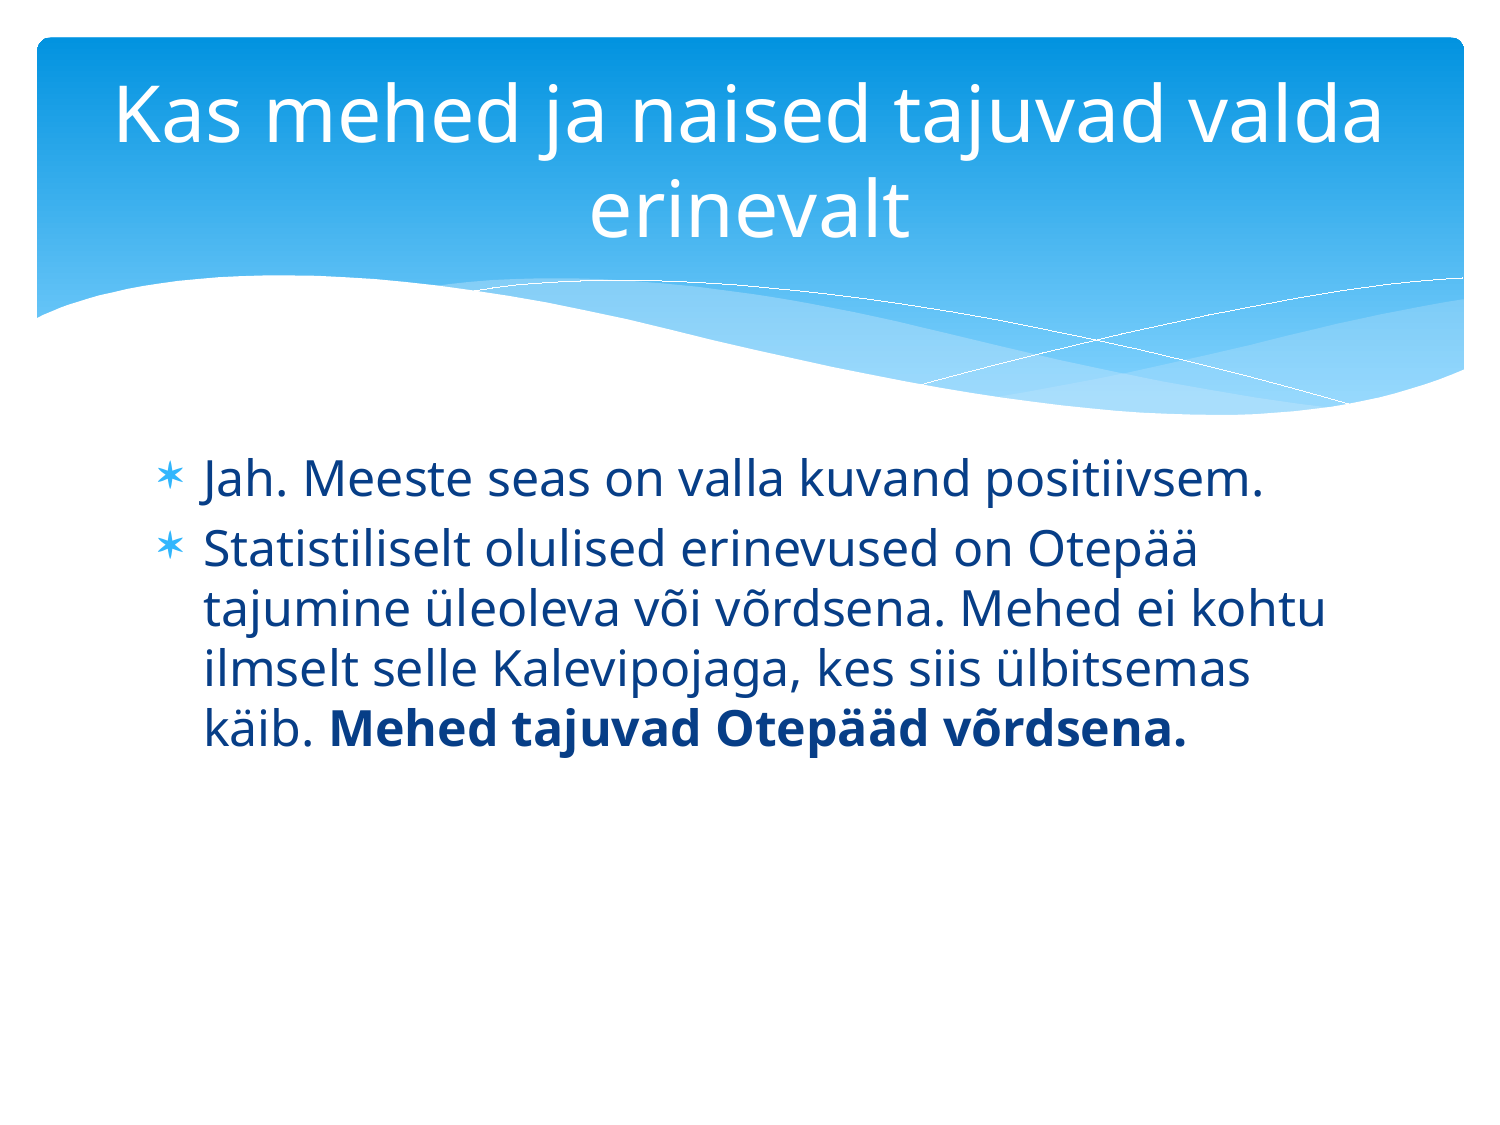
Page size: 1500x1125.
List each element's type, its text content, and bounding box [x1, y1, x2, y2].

title Kas mehed ja naised tajuvad valda erinevalt [75, 55, 1425, 261]
list Jah. Meeste seas on valla kuvand positiivsem. Statistiliselt olulised erinevused on Otepää tajumine üleoleva või võrdsena. Mehed ei kohtu ilmselt selle Kalevipojaga, kes siis ülbitsemas käib. Mehed tajuvad Otepääd võrdsena. [143, 438, 1359, 1005]
